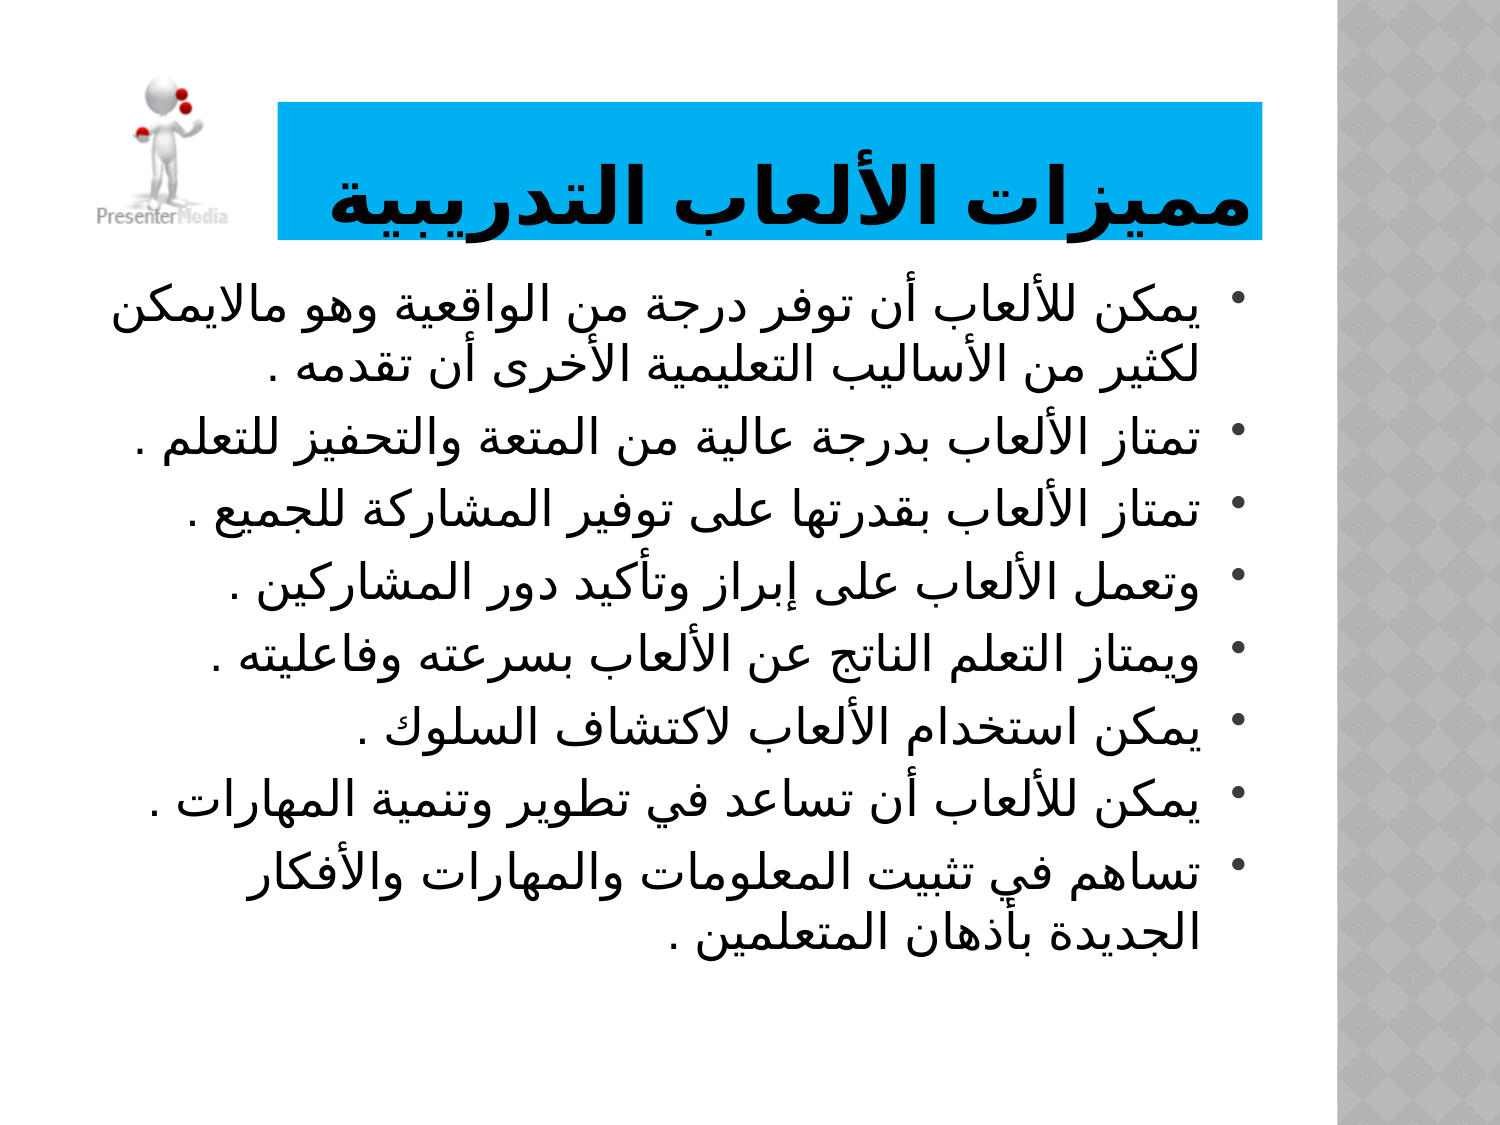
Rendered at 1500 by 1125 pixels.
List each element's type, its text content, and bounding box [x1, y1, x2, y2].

picture [79, 65, 252, 238]
title مميزات الألعاب التدريبية [277, 101, 1263, 241]
list يمكن للألعاب أن توفر درجة من الواقعية وهو مالايمكن لكثير من الأساليب التعليمية الأخرى أن تقدمه . تمتاز الألعاب بدرجة عالية من المتعة والتحفيز للتعلم . تمتاز الألعاب بقدرتها على توفير المشاركة للجميع . وتعمل الألعاب على إبراز وتأكيد دور المشاركين . ويمتاز التعلم الناتج عن الألعاب بسرعته وفاعليته . يمكن استخدام الألعاب لاكتشاف السلوك . يمكن للألعاب أن تساعد في تطوير وتنمية المهارات . تساهم في تثبيت المعلومات والمهارات والأفكار الجديدة بأذهان المتعلمين . [75, 264, 1263, 1060]
